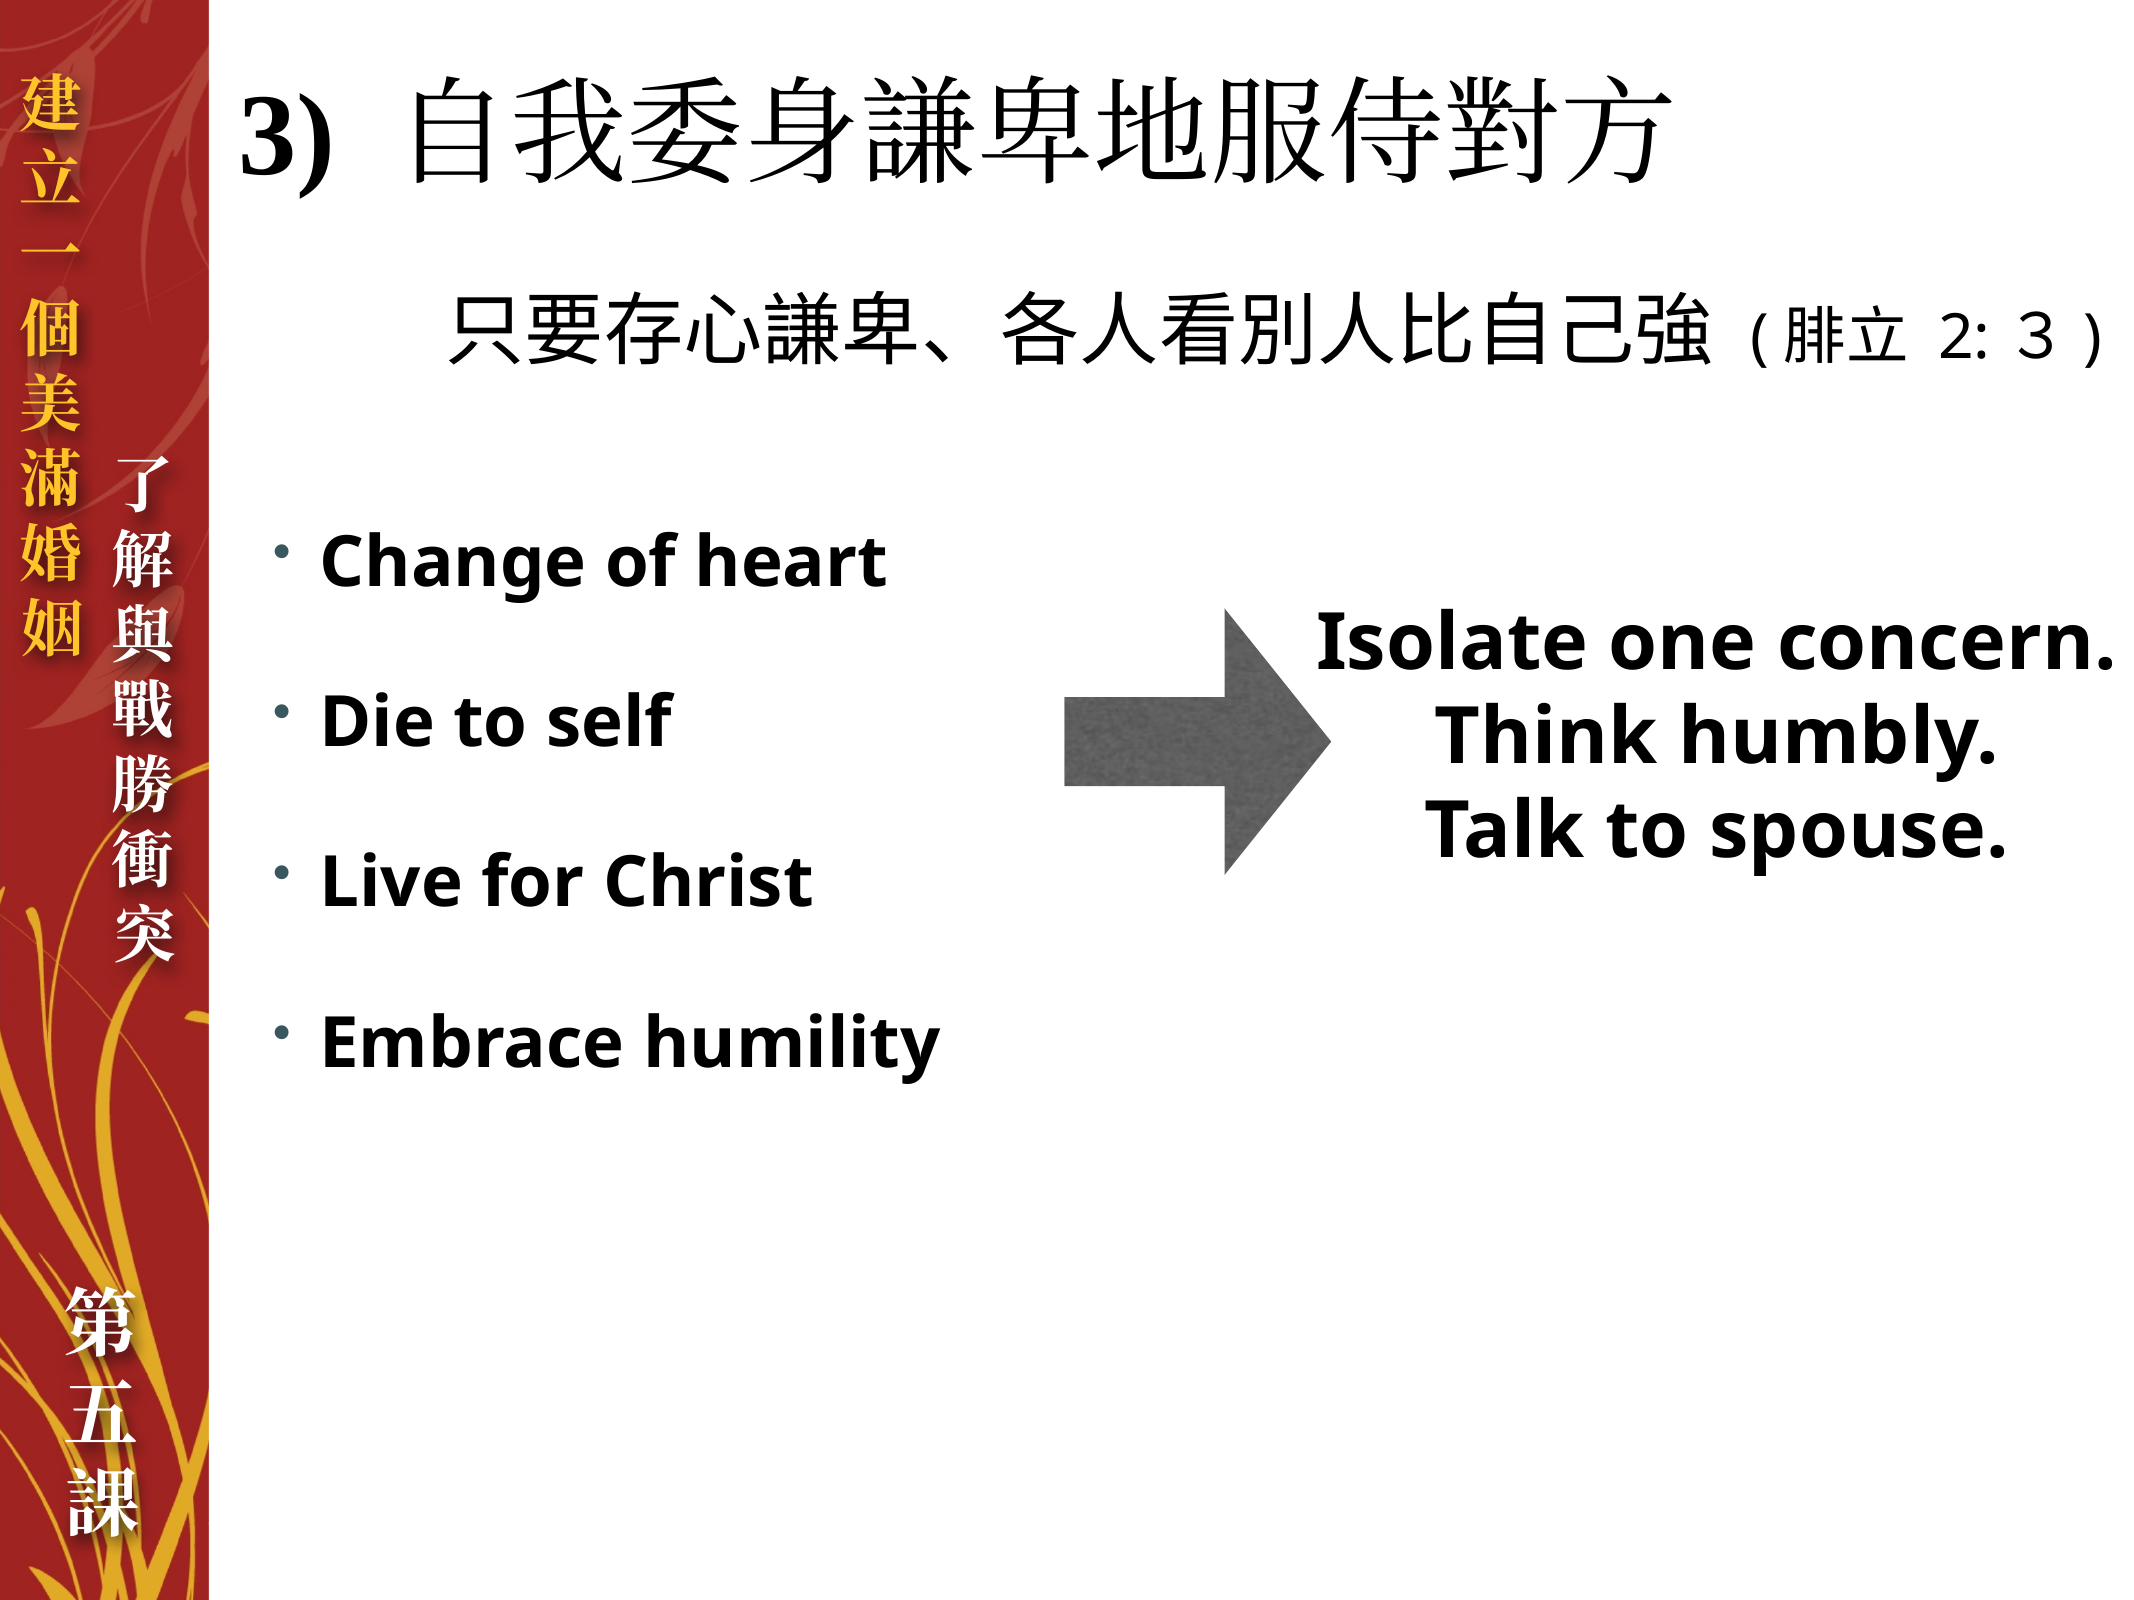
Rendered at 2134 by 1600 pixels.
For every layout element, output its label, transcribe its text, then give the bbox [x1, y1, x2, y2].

list Change of heart Die to self Live for Christ Embrace humility [264, 303, 1932, 1295]
text_box 只要存心謙卑、各人看別人比自己強 (腓立 2:３) [437, 249, 2111, 383]
title 3) 自我委身謙卑地服侍對方 [238, 17, 2133, 238]
picture [0, 0, 208, 1600]
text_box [1064, 583, 2134, 886]
